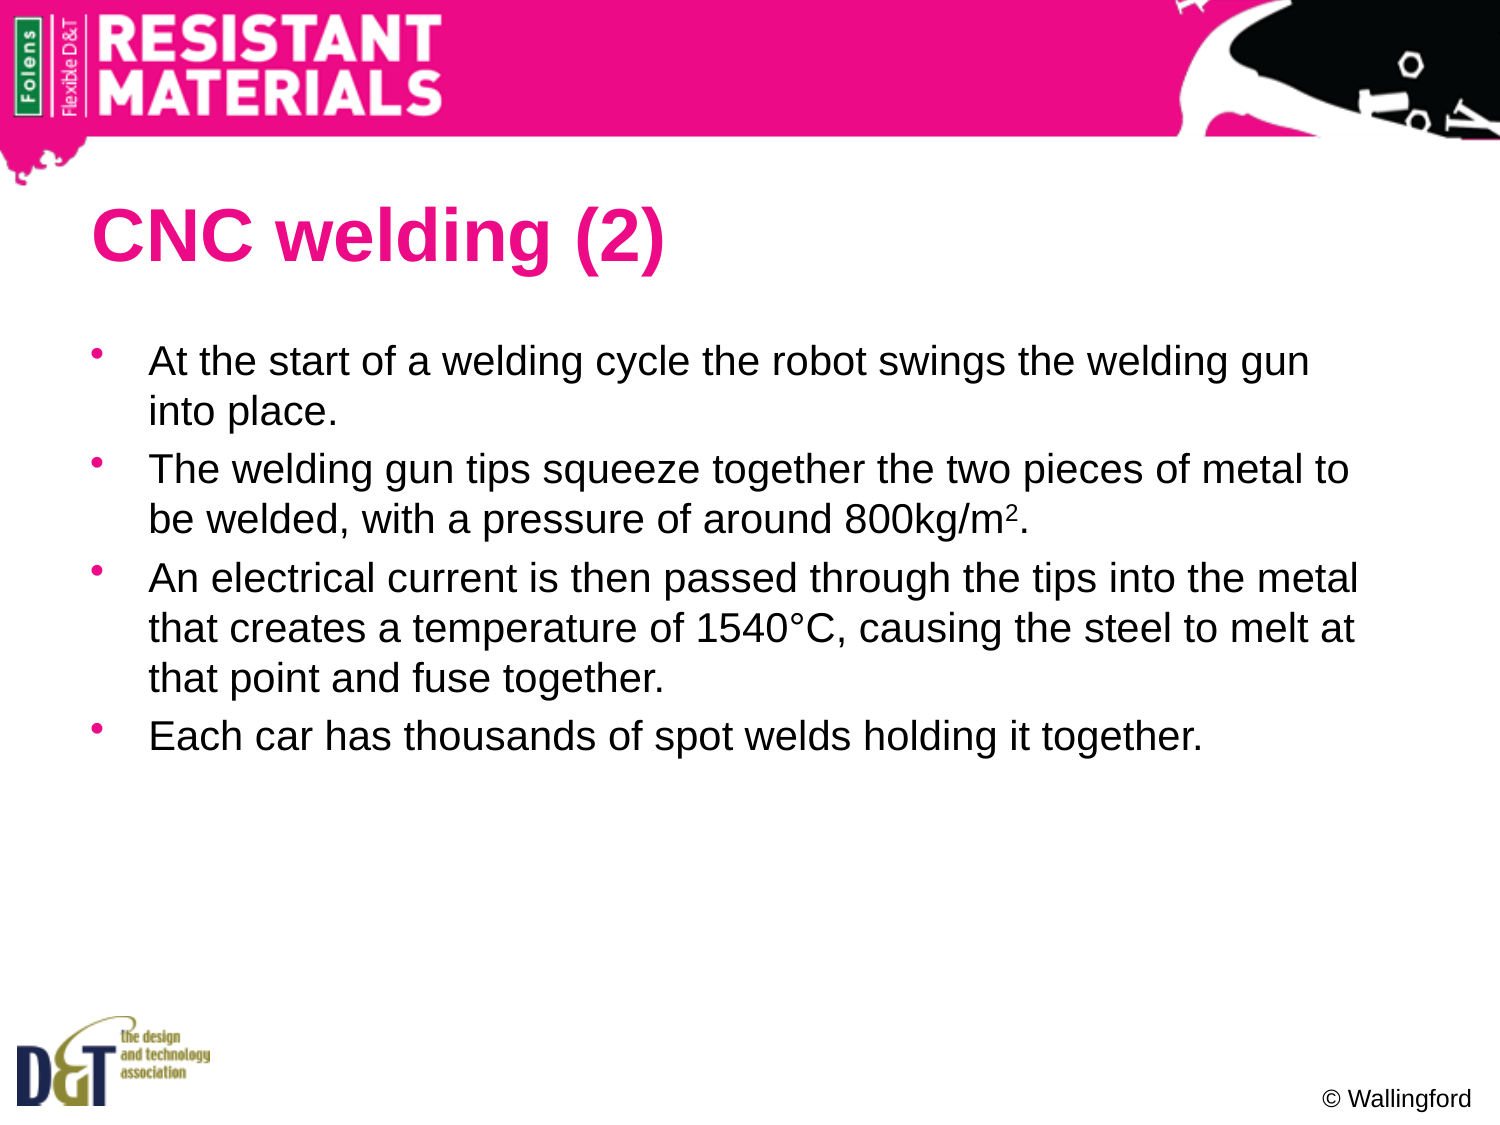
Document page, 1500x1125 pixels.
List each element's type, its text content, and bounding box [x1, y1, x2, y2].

title CNC welding (2) [76, 160, 1427, 301]
text_box © Wallingford [1257, 1074, 1495, 1125]
list At the start of a welding cycle the robot swings the welding gun into place. The welding gun tips squeeze together the two pieces of metal to be welded, with a pressure of around 800kg/m2. An electrical current is then passed through the tips into the metal that creates a temperature of 1540°C, causing the steel to melt at that point and fuse together. Each car has thousands of spot welds holding it together. [75, 326, 1376, 1047]
picture [0, 0, 1500, 1125]
